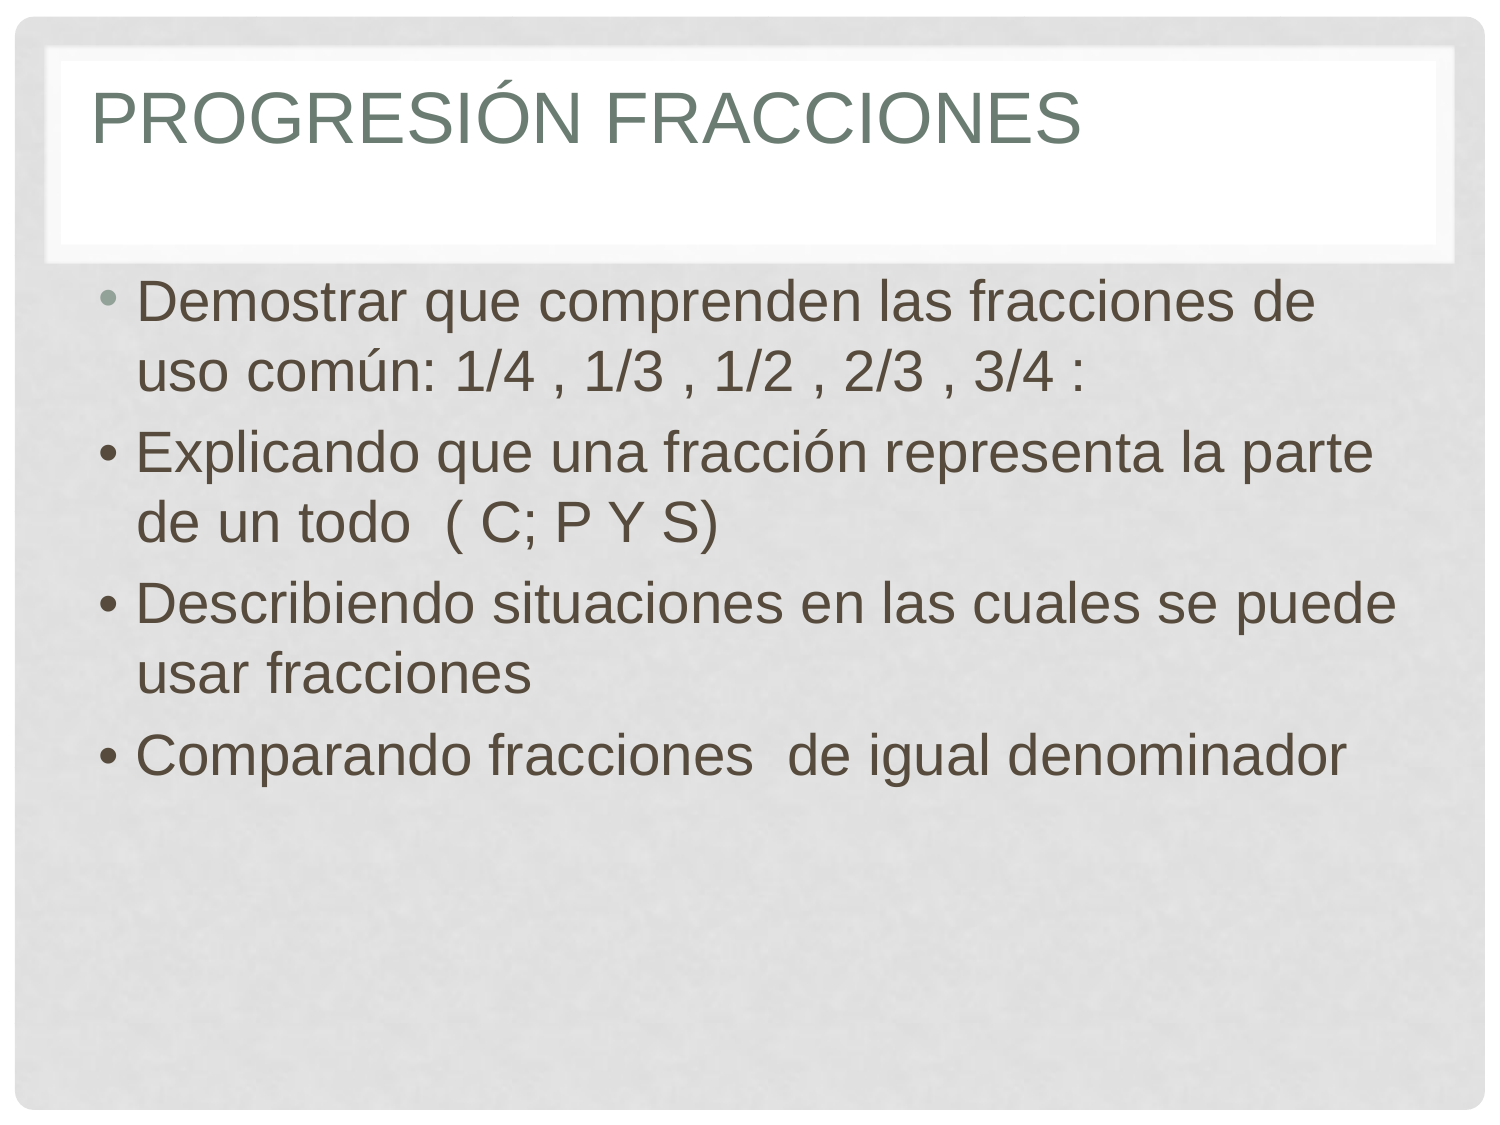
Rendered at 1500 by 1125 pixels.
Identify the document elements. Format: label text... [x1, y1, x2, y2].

title Progresión Fracciones [75, 45, 1425, 185]
list Demostrar que comprenden las fracciones de uso común: 1/4 , 1/3 , 1/2 , 2/3 , 3/4 : • Explicando que una fracción representa la parte de un todo ( C; P Y S) • Describiendo situaciones en las cuales se puede usar fracciones • Comparando fracciones de igual denominador [64, 255, 1415, 998]
